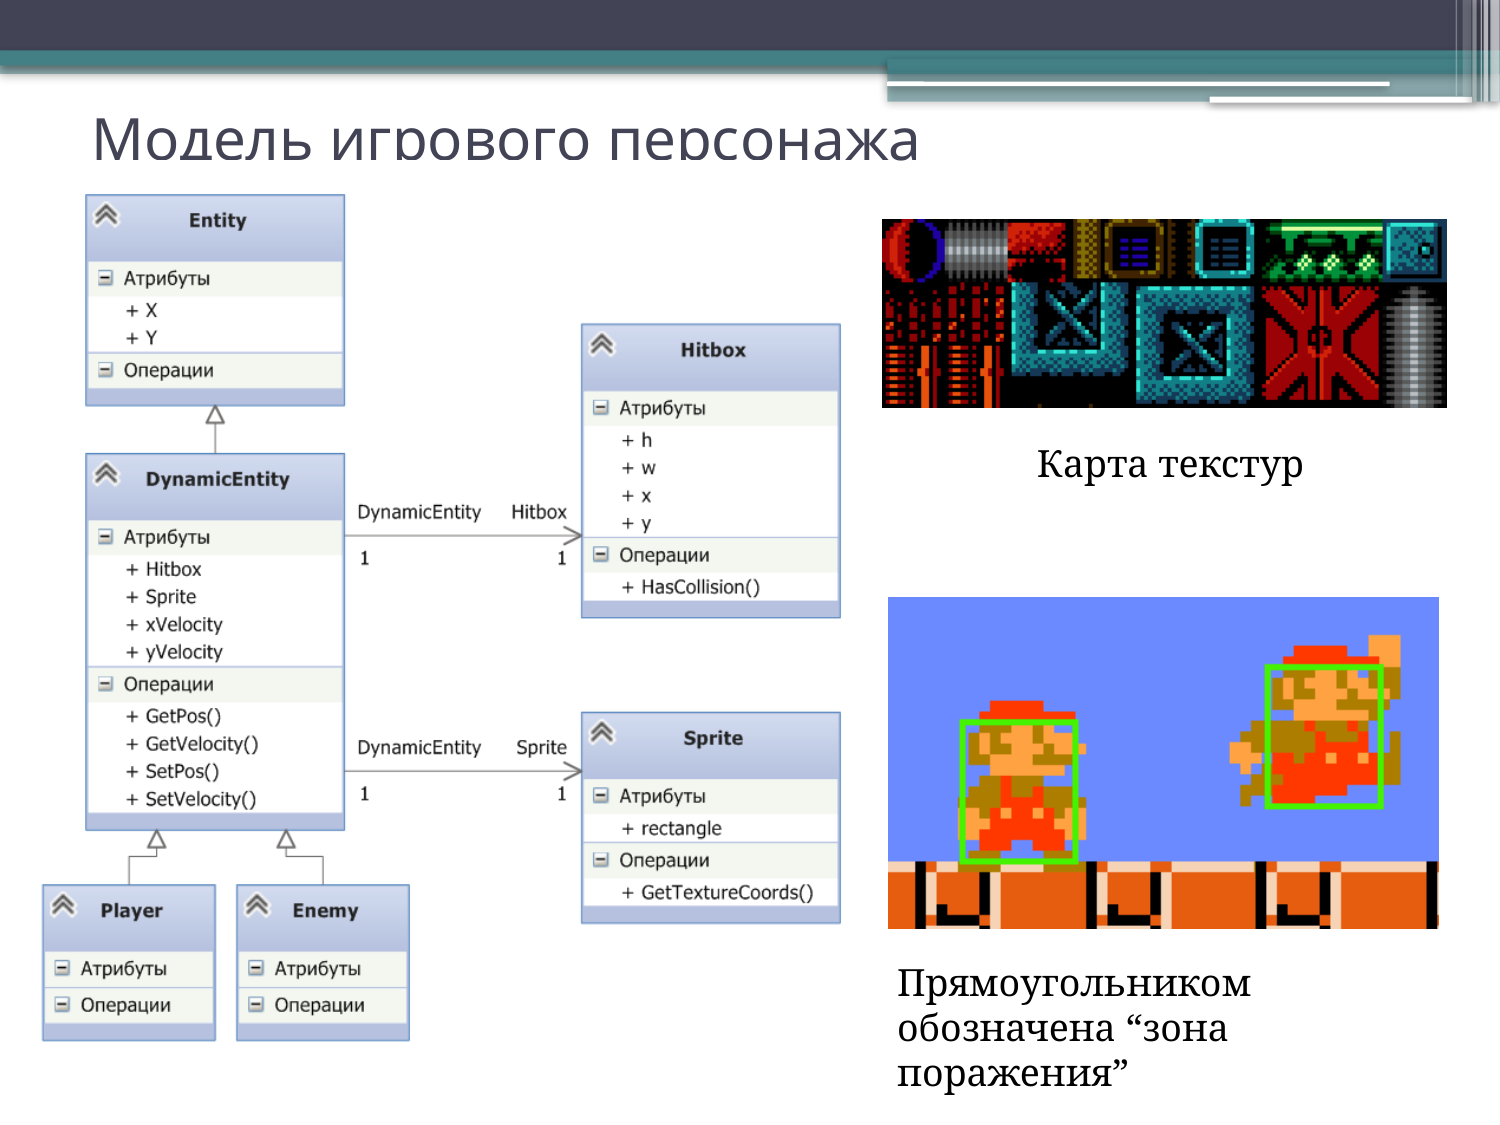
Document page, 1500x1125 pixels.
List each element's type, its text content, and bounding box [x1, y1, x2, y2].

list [887, 597, 1439, 929]
picture [4, 160, 881, 1124]
title Модель игрового персонажа [76, 66, 1427, 209]
text_box Прямоугольником обозначена “зона поражения” [885, 951, 1475, 1102]
picture [882, 219, 1448, 408]
text_box Карта текстур [1022, 432, 1377, 493]
